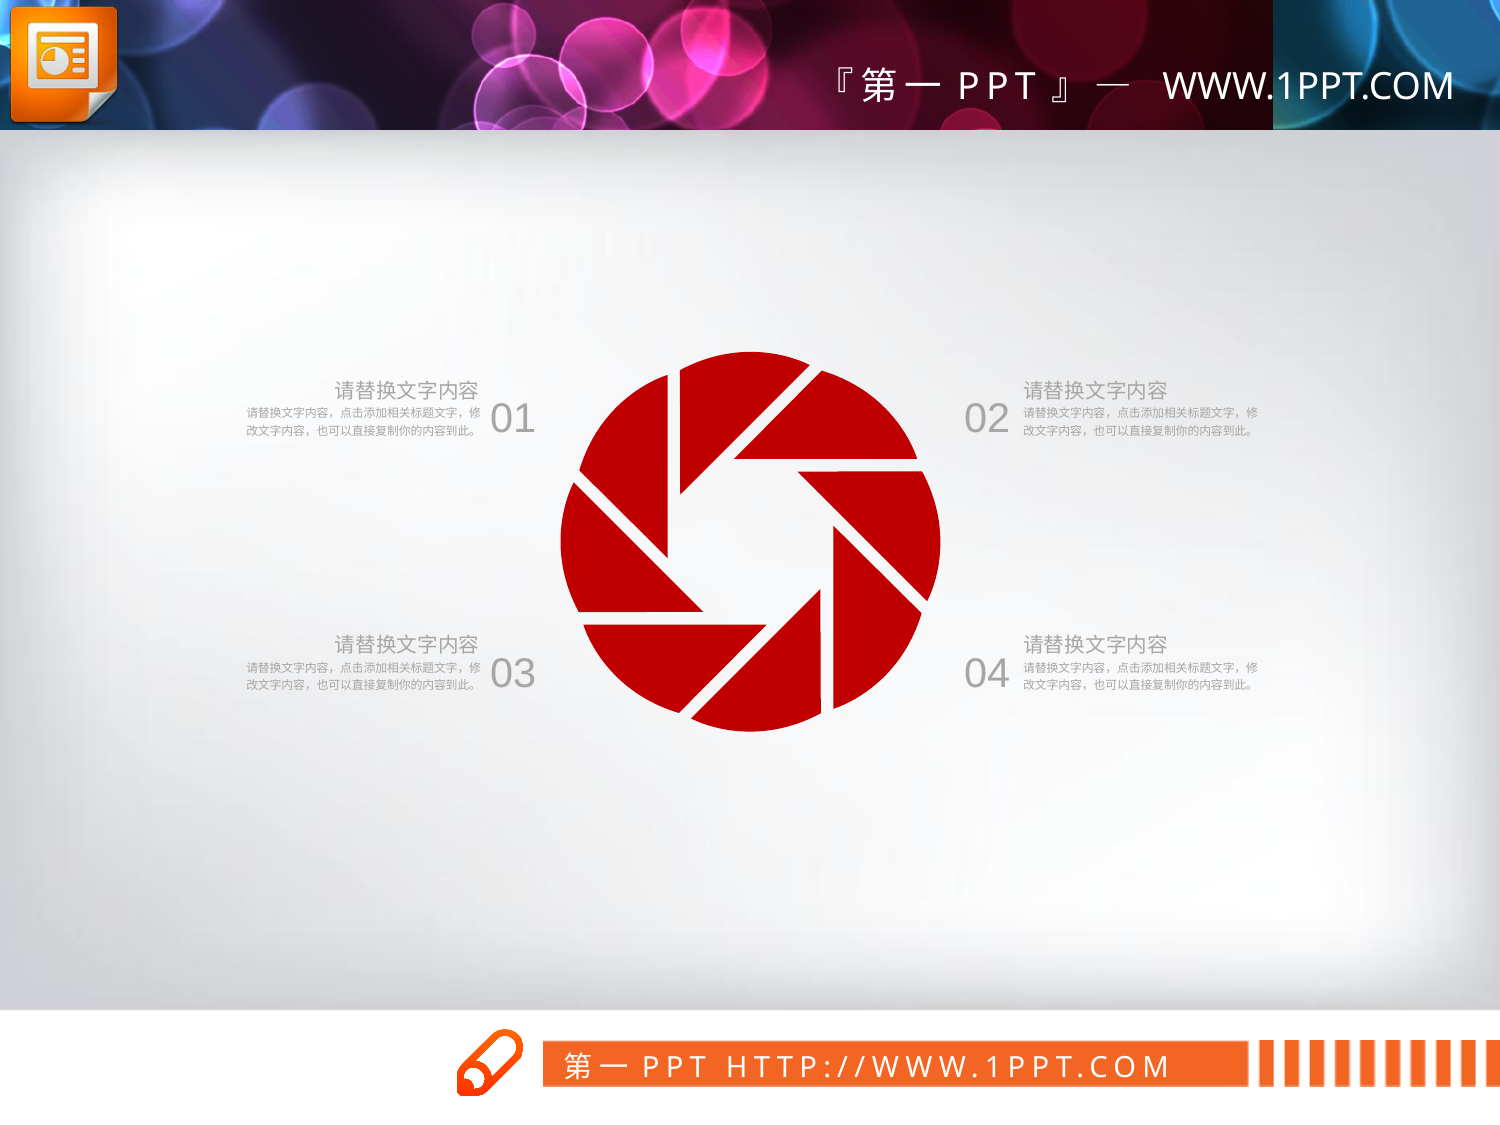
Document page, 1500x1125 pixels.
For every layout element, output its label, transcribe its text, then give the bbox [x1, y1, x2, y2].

text_box 03 [490, 635, 535, 696]
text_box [540, 331, 961, 752]
text_box 01 [490, 381, 535, 442]
text_box 请替换文字内容，点击添加相关标题文字，修改文字内容，也可以直接复制你的内容到此。 [237, 657, 482, 692]
text_box 请替换文字内容 [1023, 627, 1169, 658]
text_box 请替换文字内容，点击添加相关标题文字，修改文字内容，也可以直接复制你的内容到此。 [1023, 657, 1261, 692]
picture [543, 1040, 1500, 1087]
picture [0, 0, 1500, 1012]
text_box 请替换文字内容 [334, 627, 480, 658]
text_box 请替换文字内容 [334, 372, 480, 403]
text_box 02 [965, 381, 1011, 442]
text_box 请替换文字内容，点击添加相关标题文字，修改文字内容，也可以直接复制你的内容到此。 [237, 403, 482, 438]
text_box 请替换文字内容 [1023, 372, 1169, 403]
text_box 请替换文字内容，点击添加相关标题文字，修改文字内容，也可以直接复制你的内容到此。 [1023, 403, 1261, 438]
text_box 04 [965, 635, 1011, 696]
